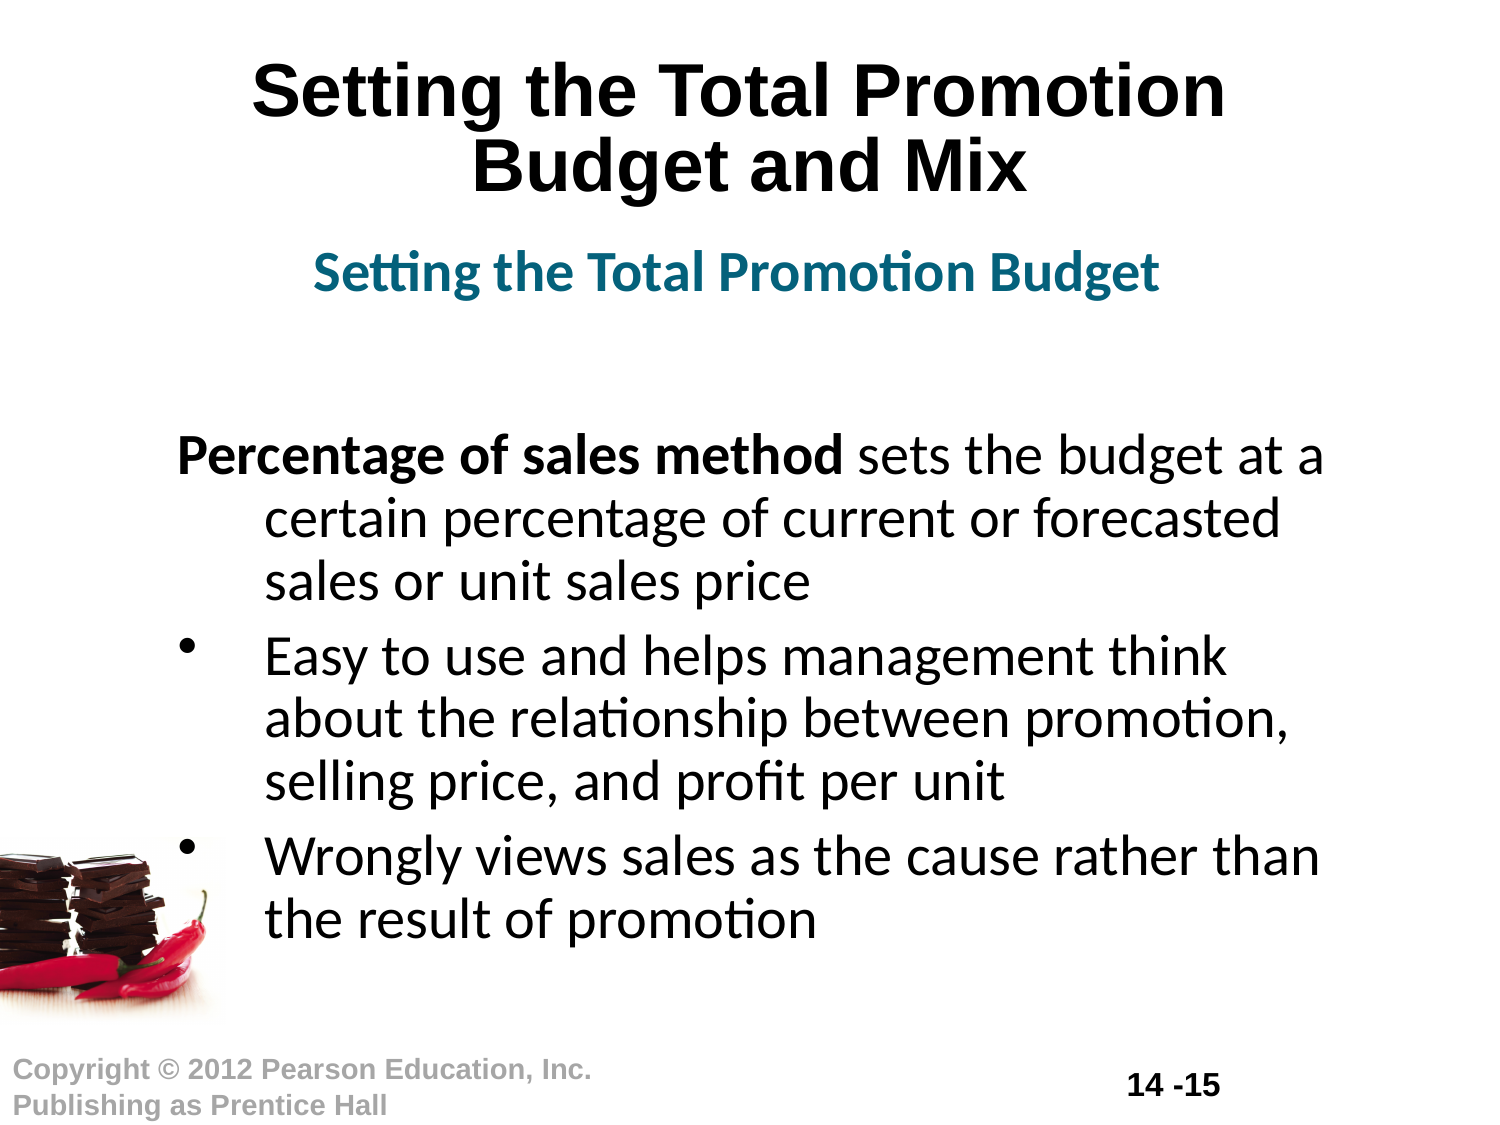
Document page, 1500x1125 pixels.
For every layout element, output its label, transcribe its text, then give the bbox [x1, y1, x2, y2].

title Setting the Total Promotion Budget and Mix [112, 37, 1388, 226]
picture [0, 837, 226, 1025]
list Percentage of sales method sets the budget at a certain percentage of current or forecasted sales or unit sales price Easy to use and helps management think about the relationship between promotion, selling price, and profit per unit Wrongly views sales as the cause rather than the result of promotion [162, 324, 1388, 1001]
list Setting the Total Promotion Budget [149, 237, 1326, 301]
